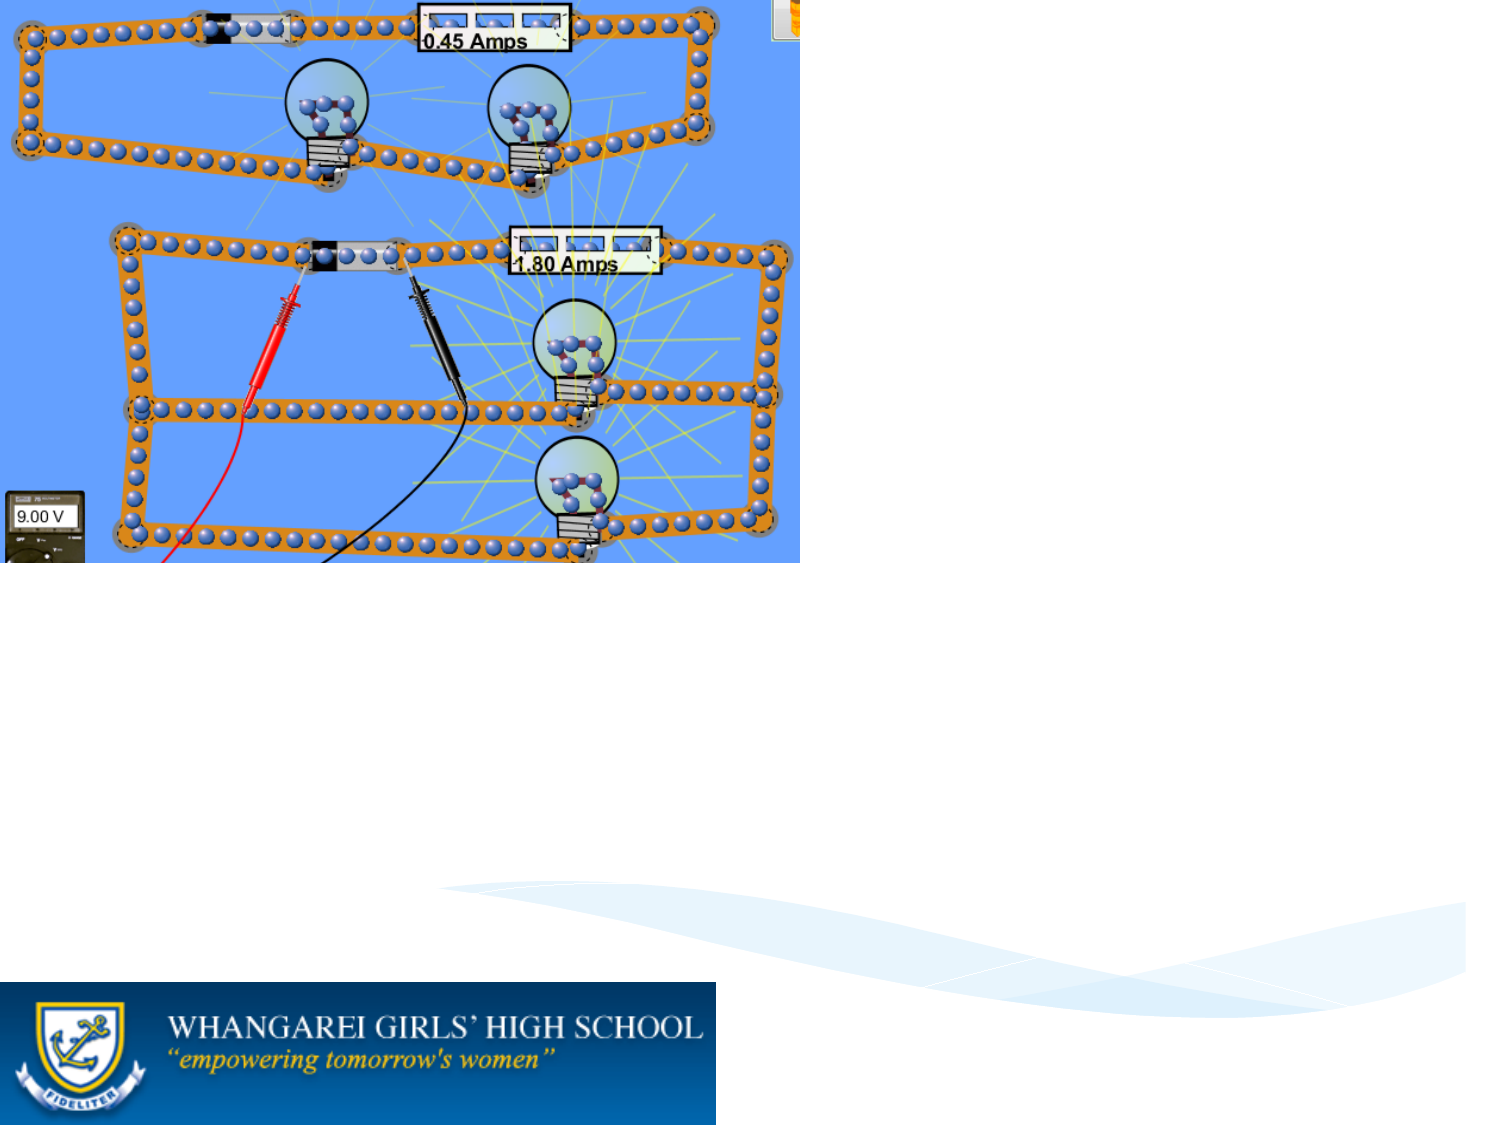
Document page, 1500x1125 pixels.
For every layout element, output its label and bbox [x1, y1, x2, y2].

picture [0, 0, 801, 563]
picture [0, 982, 716, 1125]
